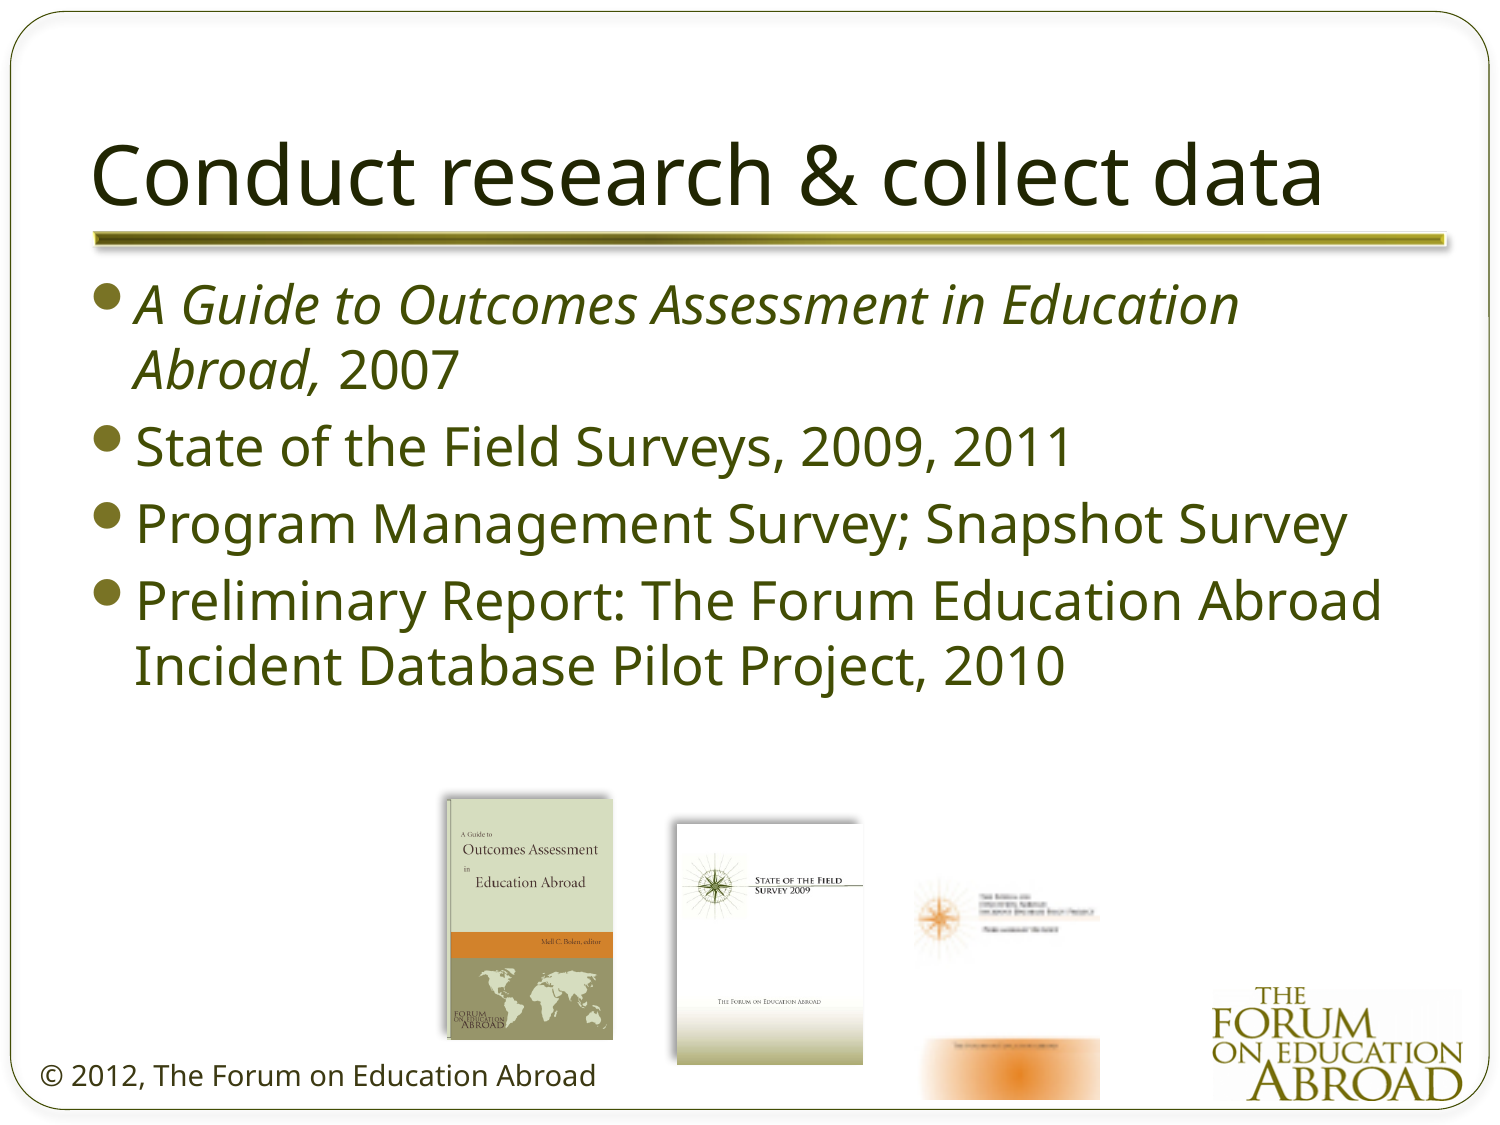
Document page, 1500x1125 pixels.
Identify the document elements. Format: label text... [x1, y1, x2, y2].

list A Guide to Outcomes Assessment in Education Abroad, 2007 State of the Field Surveys, 2009, 2011 Program Management Survey; Snapshot Survey Preliminary Report: The Forum Education Abroad Incident Database Pilot Project, 2010 [75, 262, 1425, 938]
picture [914, 859, 1101, 1101]
picture [84, 238, 1461, 263]
picture [447, 799, 613, 1041]
picture [676, 824, 863, 1066]
picture [1212, 987, 1463, 1101]
title Conduct research & collect data [75, 50, 1463, 238]
